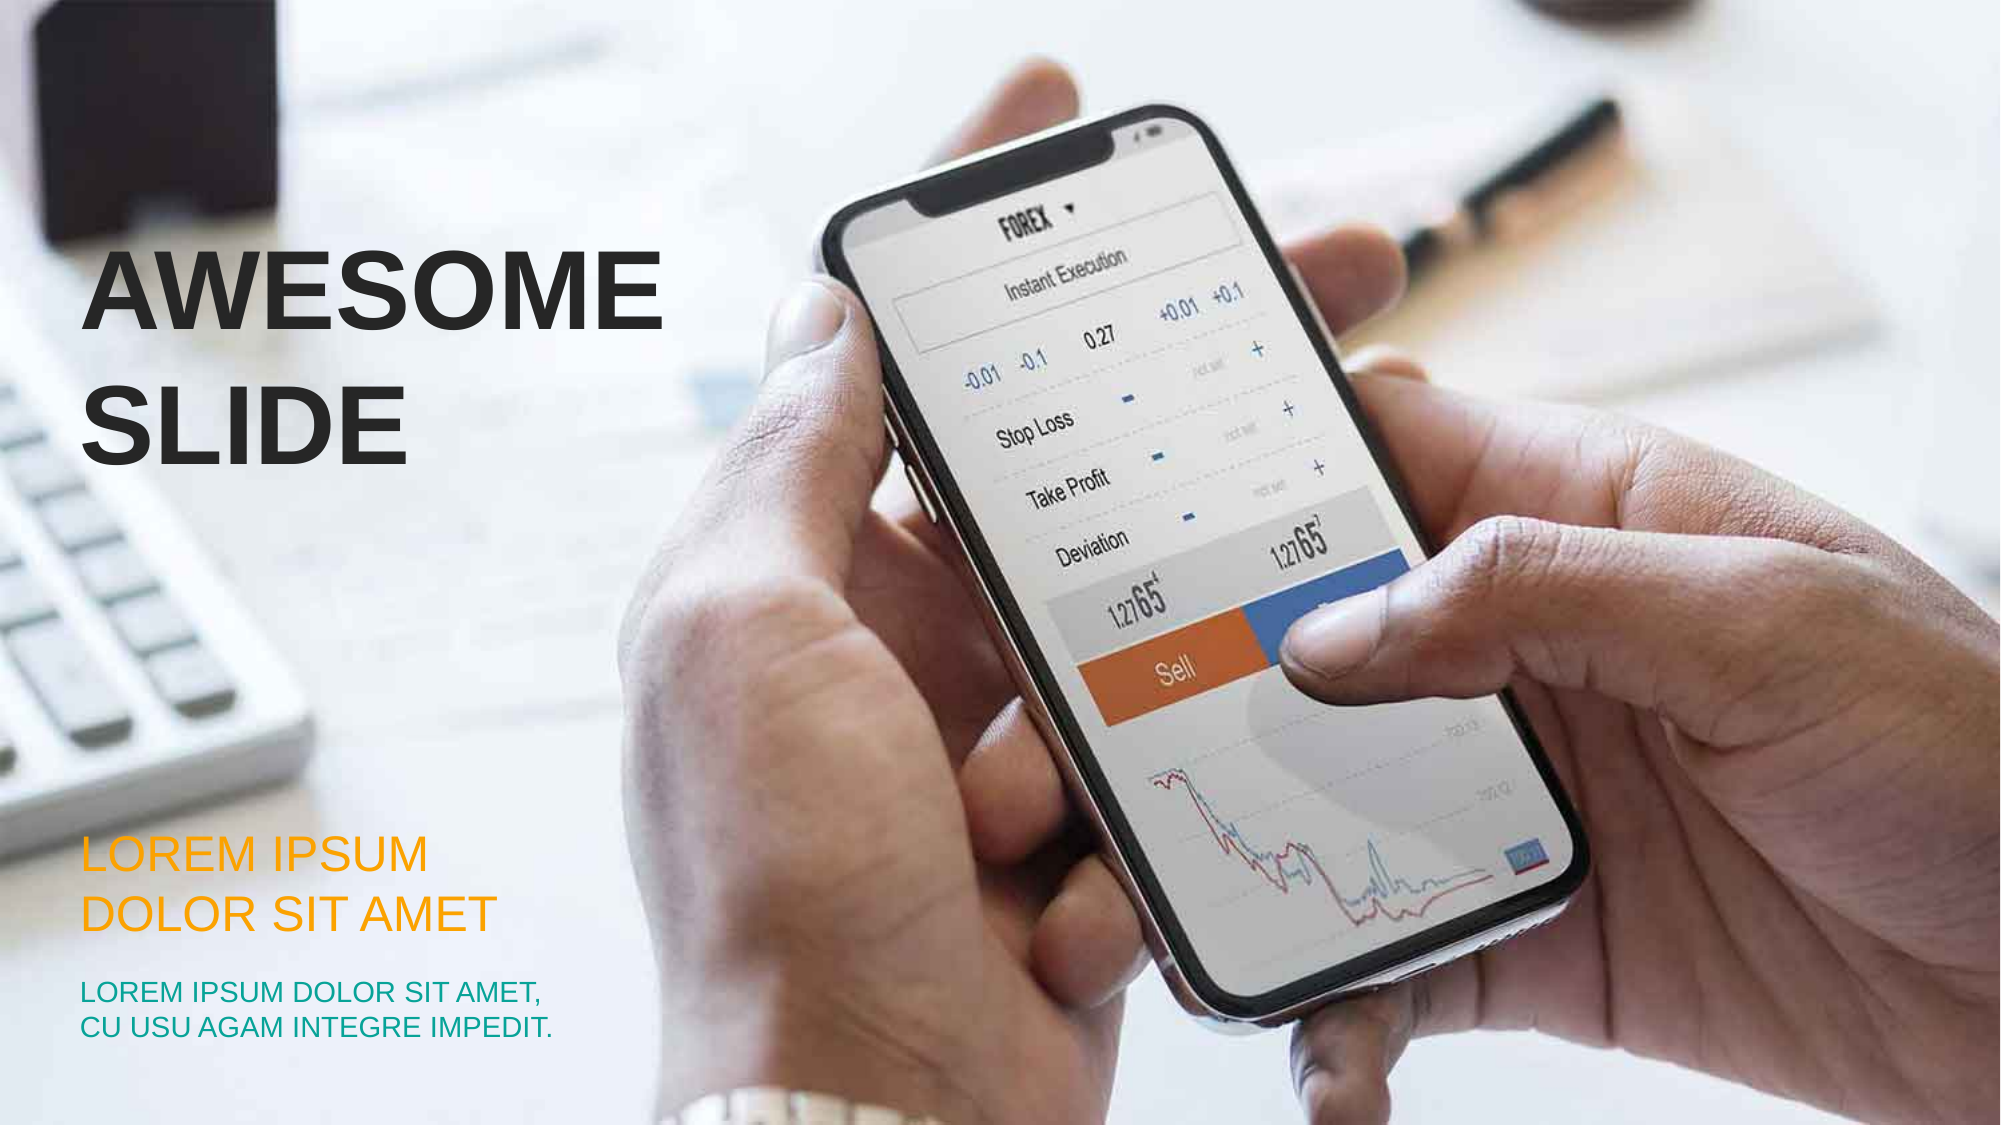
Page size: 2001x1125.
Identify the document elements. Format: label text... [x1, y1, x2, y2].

text_box LOREM IPSUM DOLOR SIT AMET [65, 814, 691, 950]
text_box AWESOME SLIDE [65, 209, 691, 495]
picture [0, 0, 2001, 1125]
text_box LOREM IPSUM DOLOR SIT AMET, CU USU AGAM INTEGRE IMPEDIT. [65, 965, 691, 1051]
